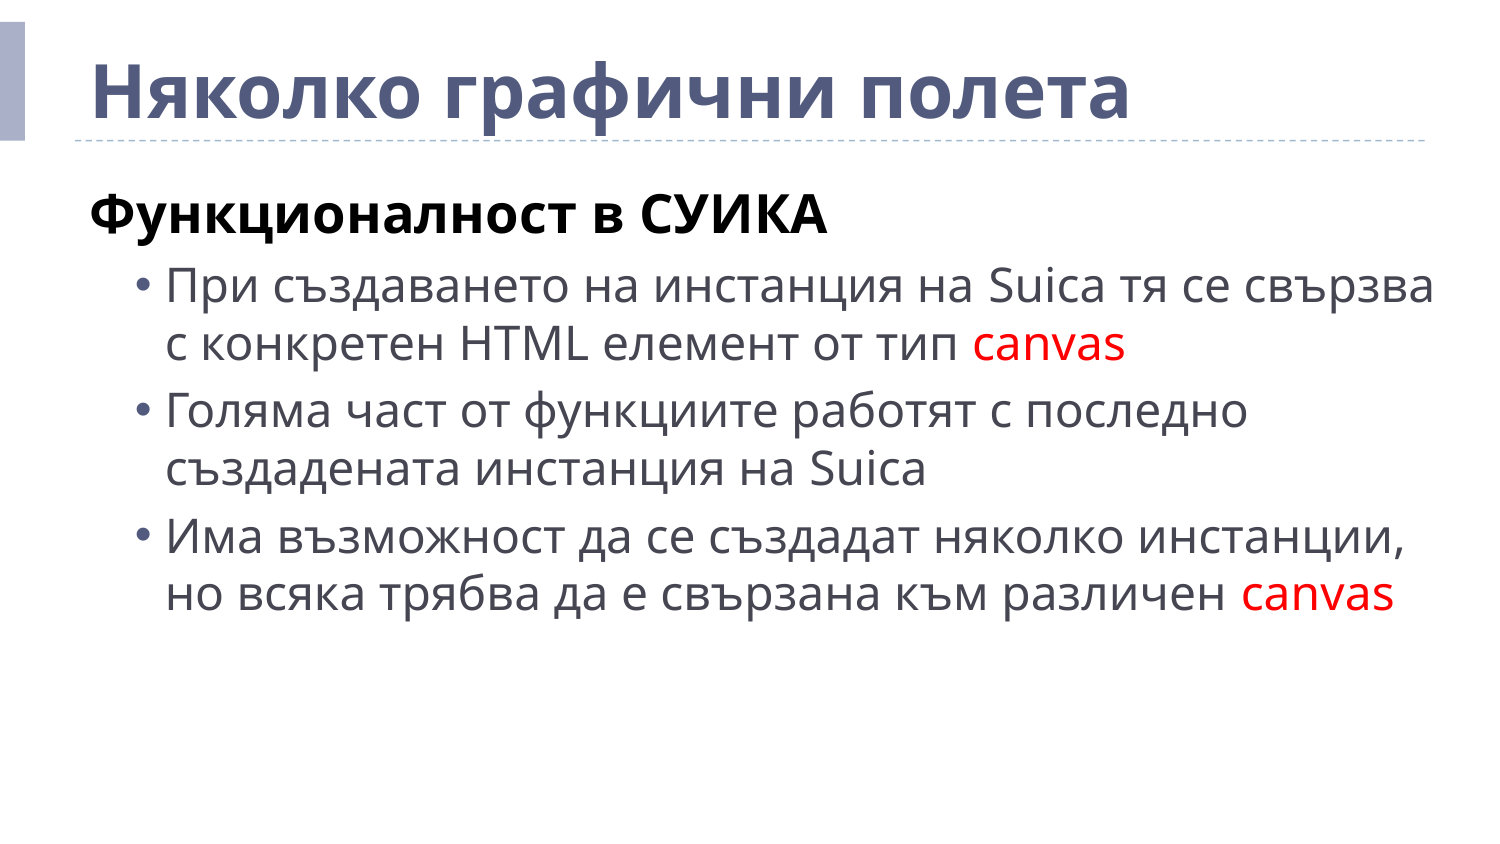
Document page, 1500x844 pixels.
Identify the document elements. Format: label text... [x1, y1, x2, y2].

list Функционалност в СУИКА При създаването на инстанция на Suica тя се свързва с конкретен HTML елемент от тип canvas Голяма част от функциите работят с последно създадената инстанция на Suica Има възможност да се създадат няколко инстанции, но всяка трябва да е свързана към различен canvas [75, 171, 1475, 835]
title Няколко графични полета [75, 18, 1475, 141]
